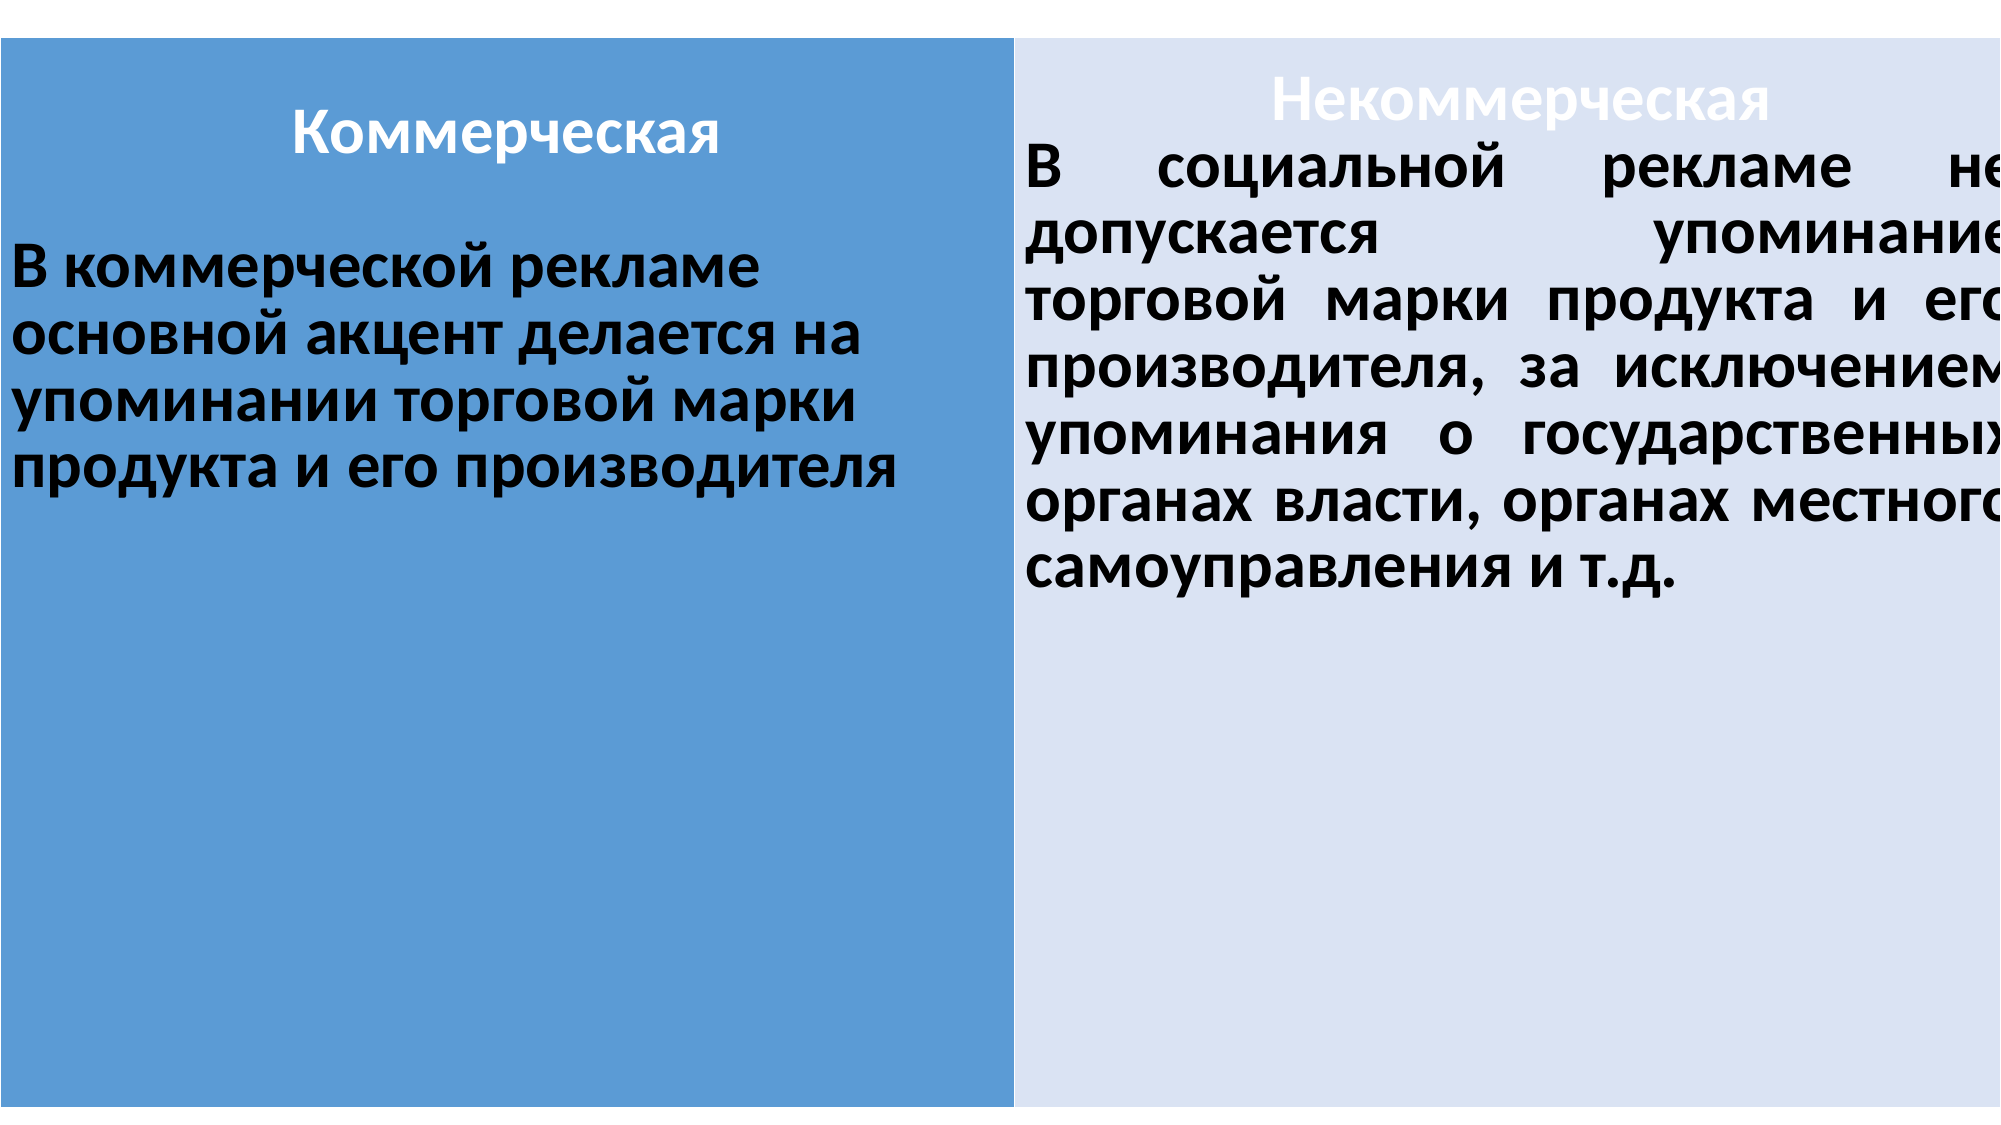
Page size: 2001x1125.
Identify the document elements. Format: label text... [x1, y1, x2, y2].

table_header Коммерческая В коммерческой рекламе основной акцент делается на упоминании торговой марки продукта и его производителя [1, 38, 1014, 1107]
table_header Некоммерческая В социальной рекламе не допускается упоминание торговой марки продукта и его производителя, за исключением упоминания о государственных органах власти, органах местного самоуправления и т.д. [1015, 38, 2000, 1107]
